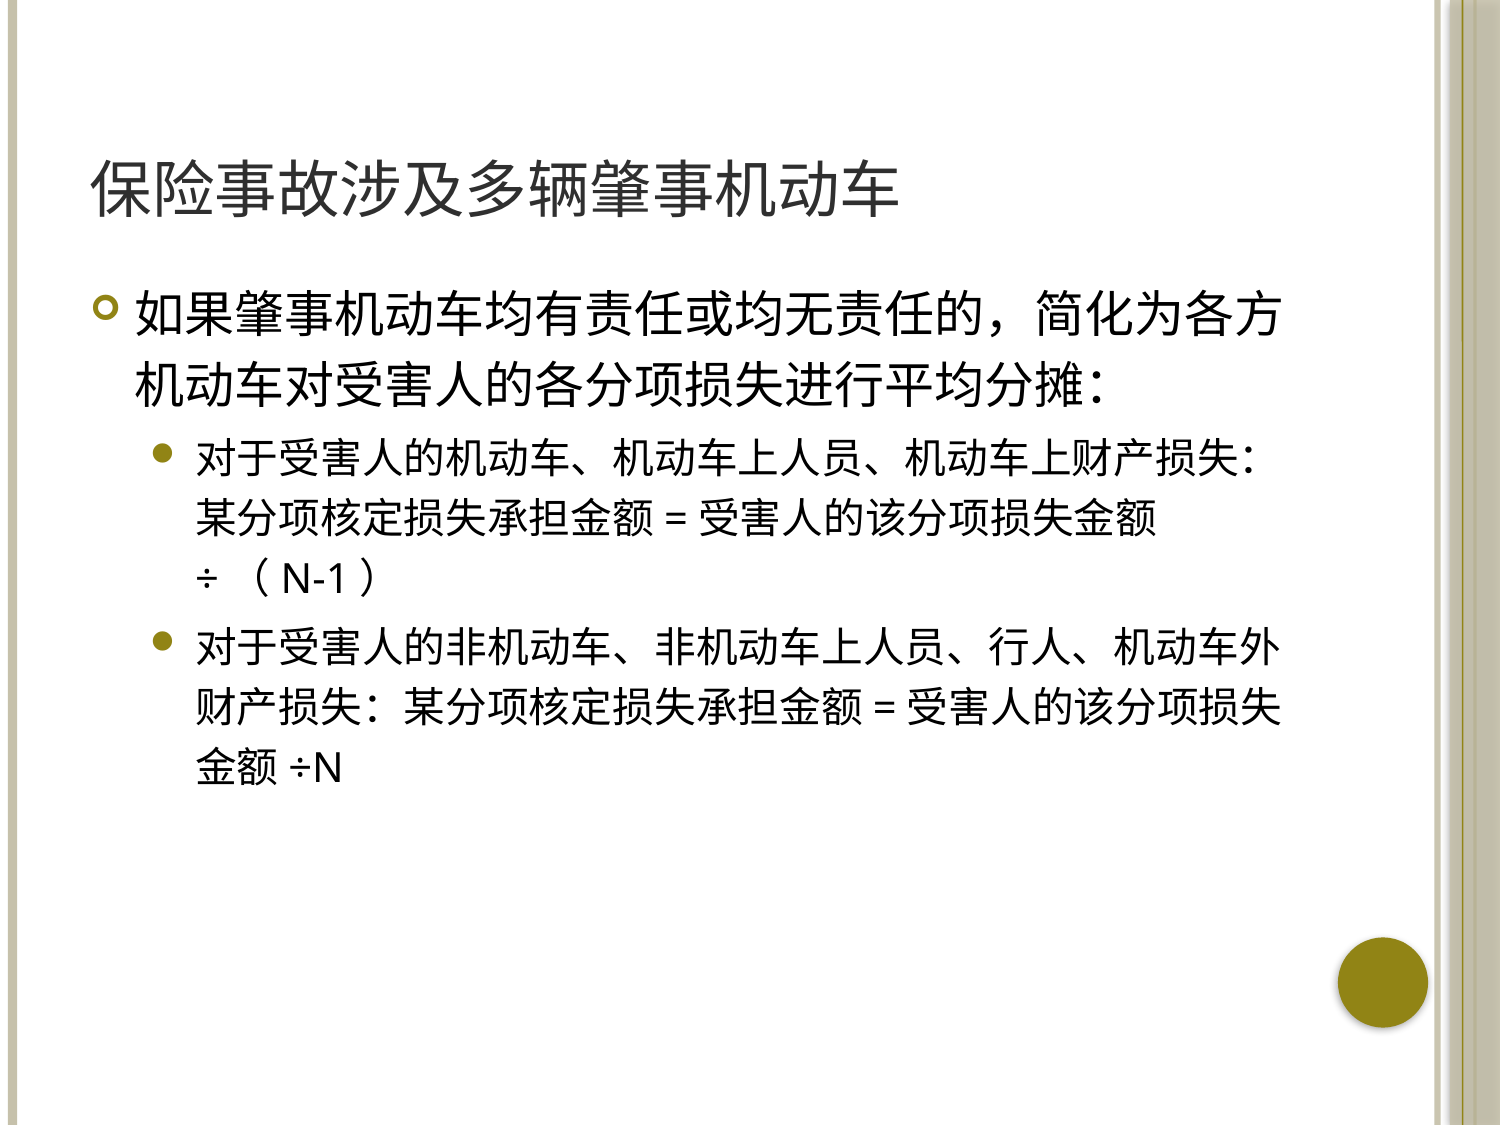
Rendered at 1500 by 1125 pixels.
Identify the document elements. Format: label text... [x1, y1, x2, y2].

title 保险事故涉及多辆肇事机动车 [75, 45, 1300, 233]
list 如果肇事机动车均有责任或均无责任的，简化为各方机动车对受害人的各分项损失进行平均分摊： 对于受害人的机动车、机动车上人员、机动车上财产损失：某分项核定损失承担金额=受害人的该分项损失金额÷（N-1） 对于受害人的非机动车、非机动车上人员、行人、机动车外财产损失：某分项核定损失承担金额=受害人的该分项损失金额÷N [74, 262, 1301, 1063]
